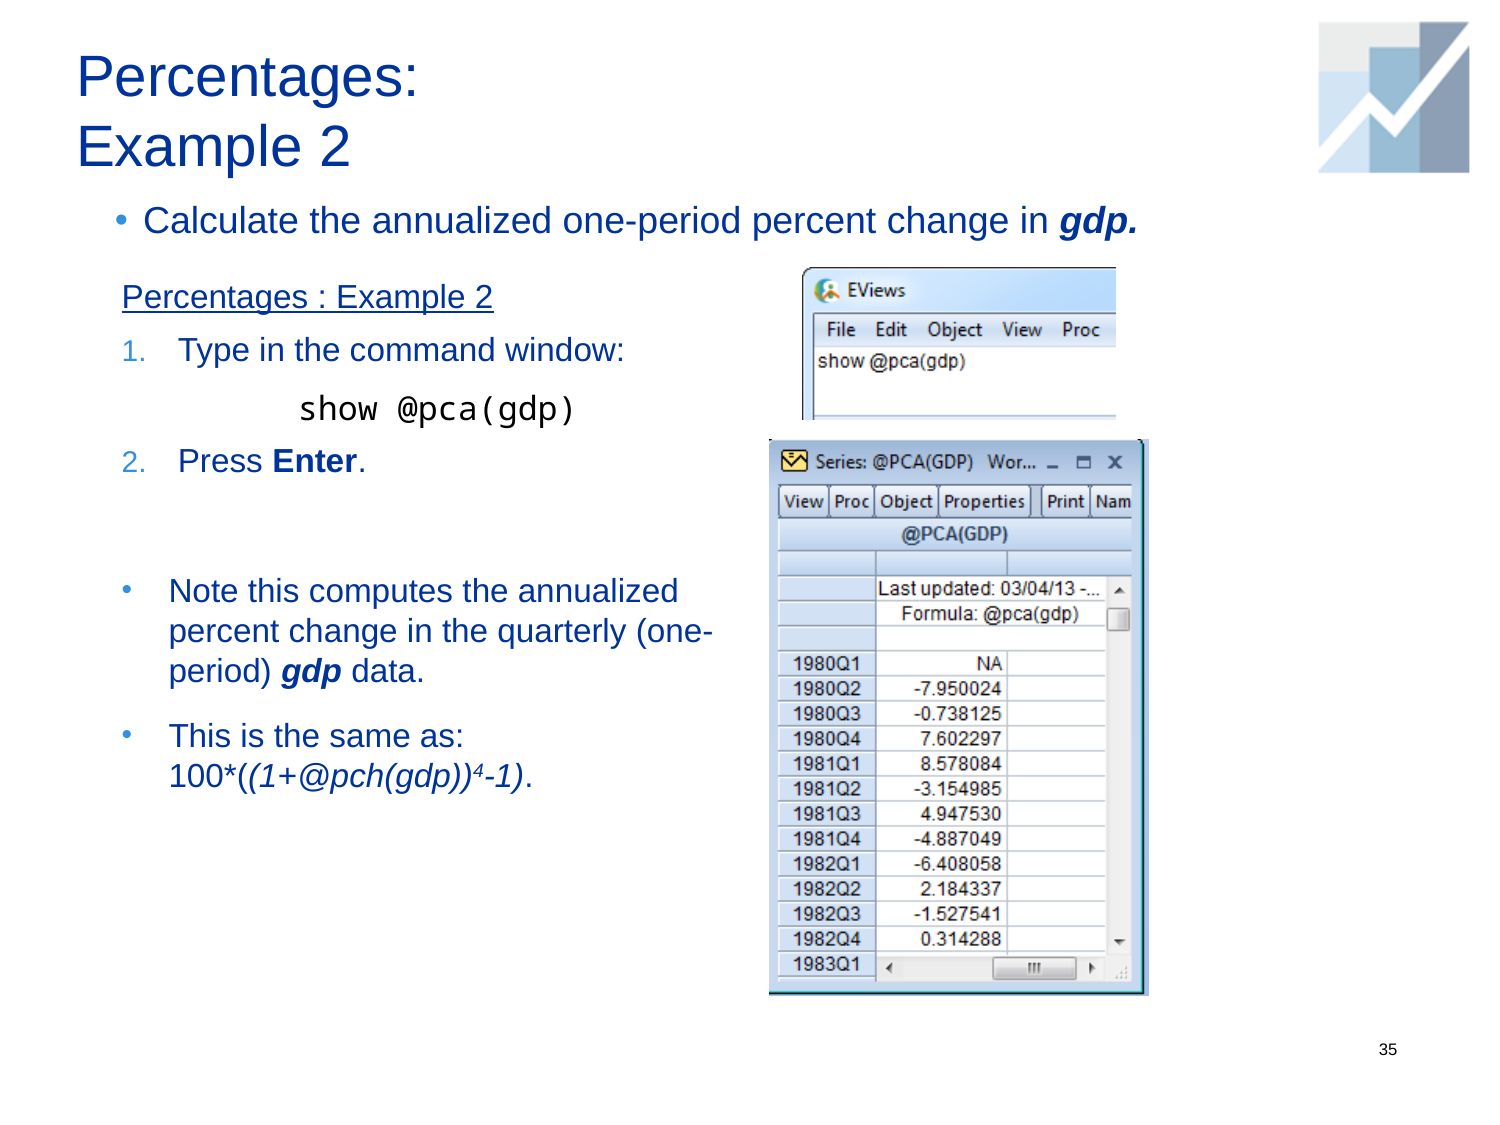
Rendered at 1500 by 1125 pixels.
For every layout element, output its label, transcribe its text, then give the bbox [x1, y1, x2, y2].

text_box Percentages : Example 2 Type in the command window: show @pca(gdp) Press Enter. Note this computes the annualized percent change in the quarterly (one-period) gdp data. This is the same as: 100*((1+@pch(gdp))4-1). [106, 267, 769, 938]
picture [802, 267, 1116, 420]
slide_number 35 [1262, 1015, 1413, 1067]
list Calculate the annualized one-period percent change in gdp. [99, 189, 1434, 309]
title Percentages: Example 2 [60, 0, 1295, 186]
picture [1300, 11, 1479, 181]
picture [768, 439, 1149, 997]
